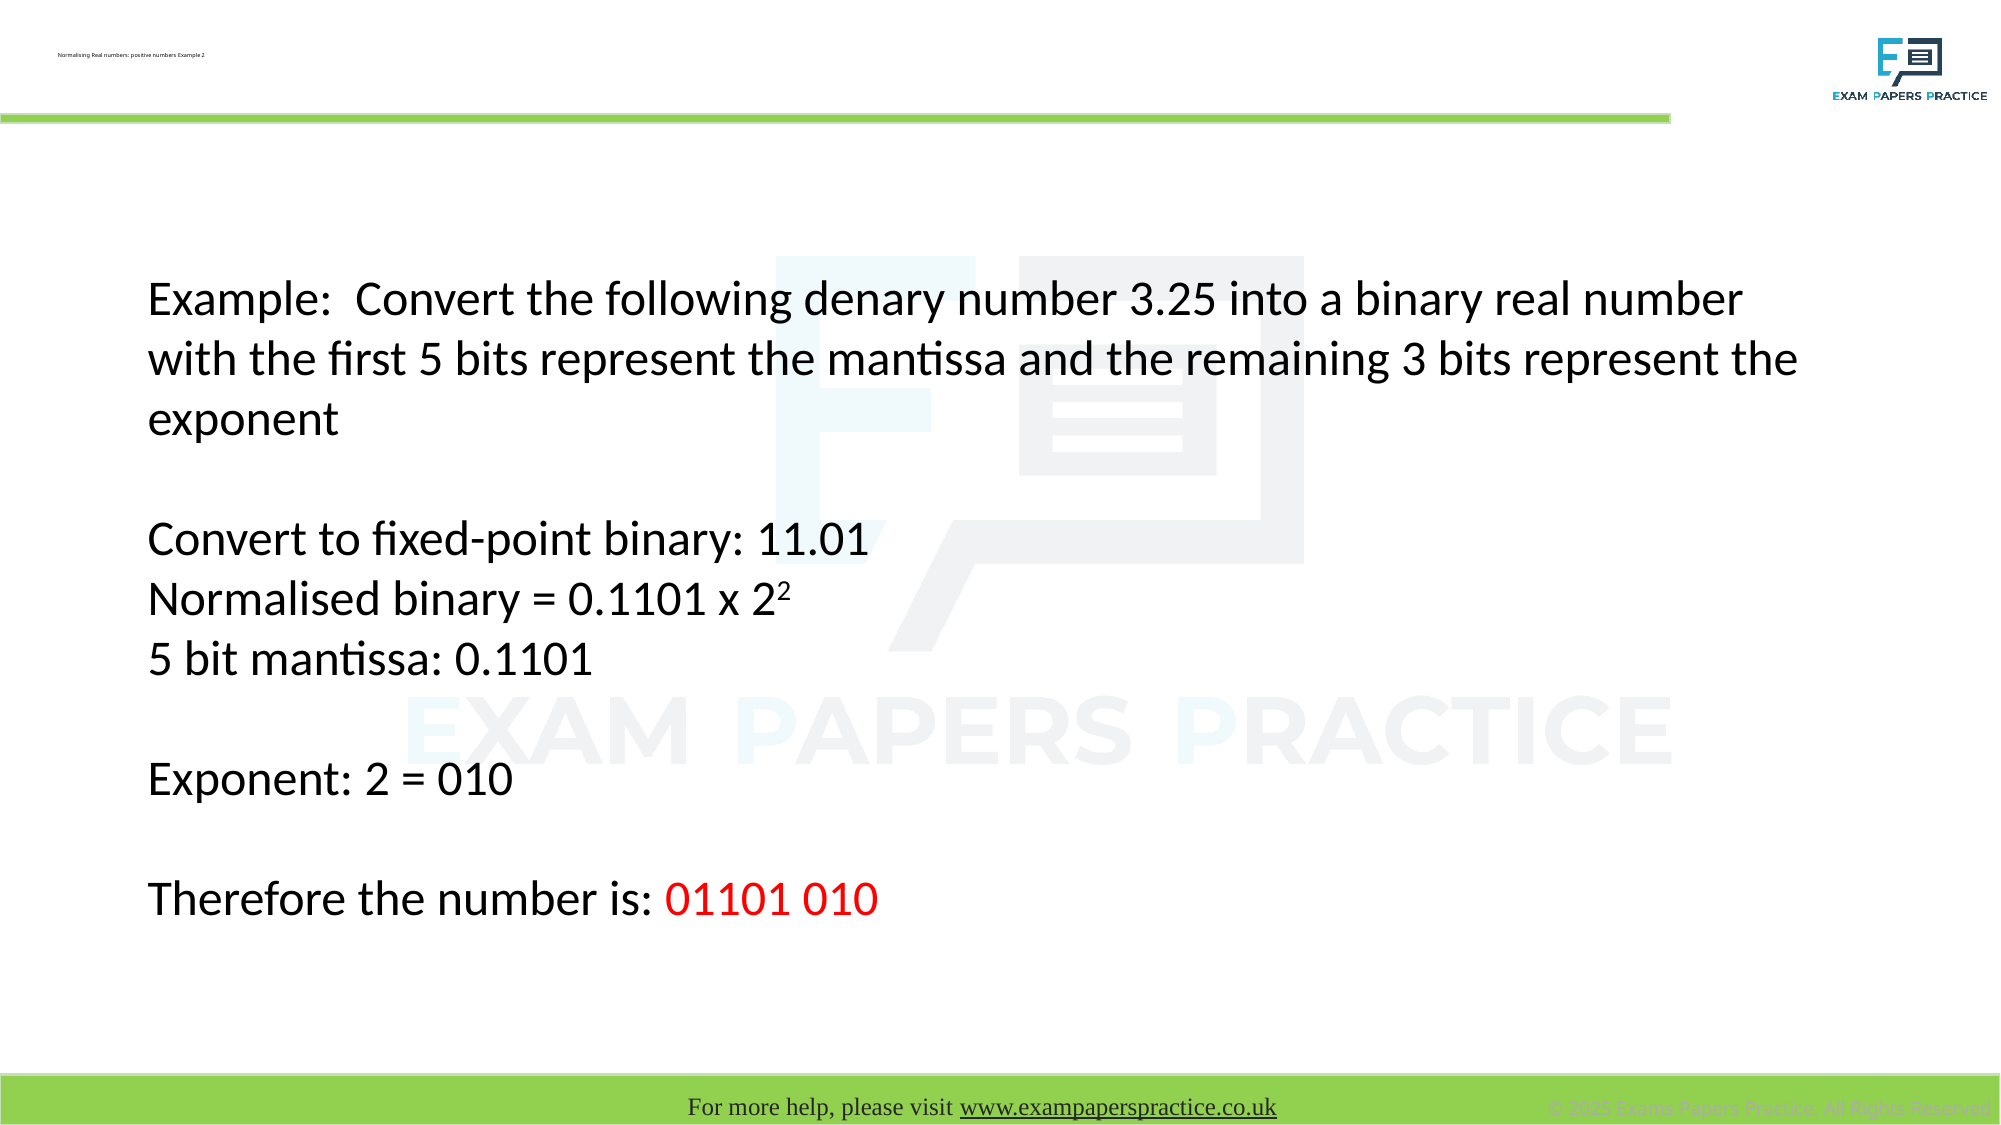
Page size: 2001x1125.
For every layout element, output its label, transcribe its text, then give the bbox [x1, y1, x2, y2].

title Normalising Real numbers: positive numbers Example 2 [42, 44, 1977, 67]
text_box Example: Convert the following denary number 3.25 into a binary real number with the first 5 bits represent the mantissa and the remaining 3 bits represent the exponent Convert to fixed-point binary: 11.01 Normalised binary = 0.1101 x 22 5 bit mantissa: 0.1101 Exponent: 2 = 010 Therefore the number is: 01101 010 [132, 213, 1858, 984]
list [137, 299, 1863, 1087]
